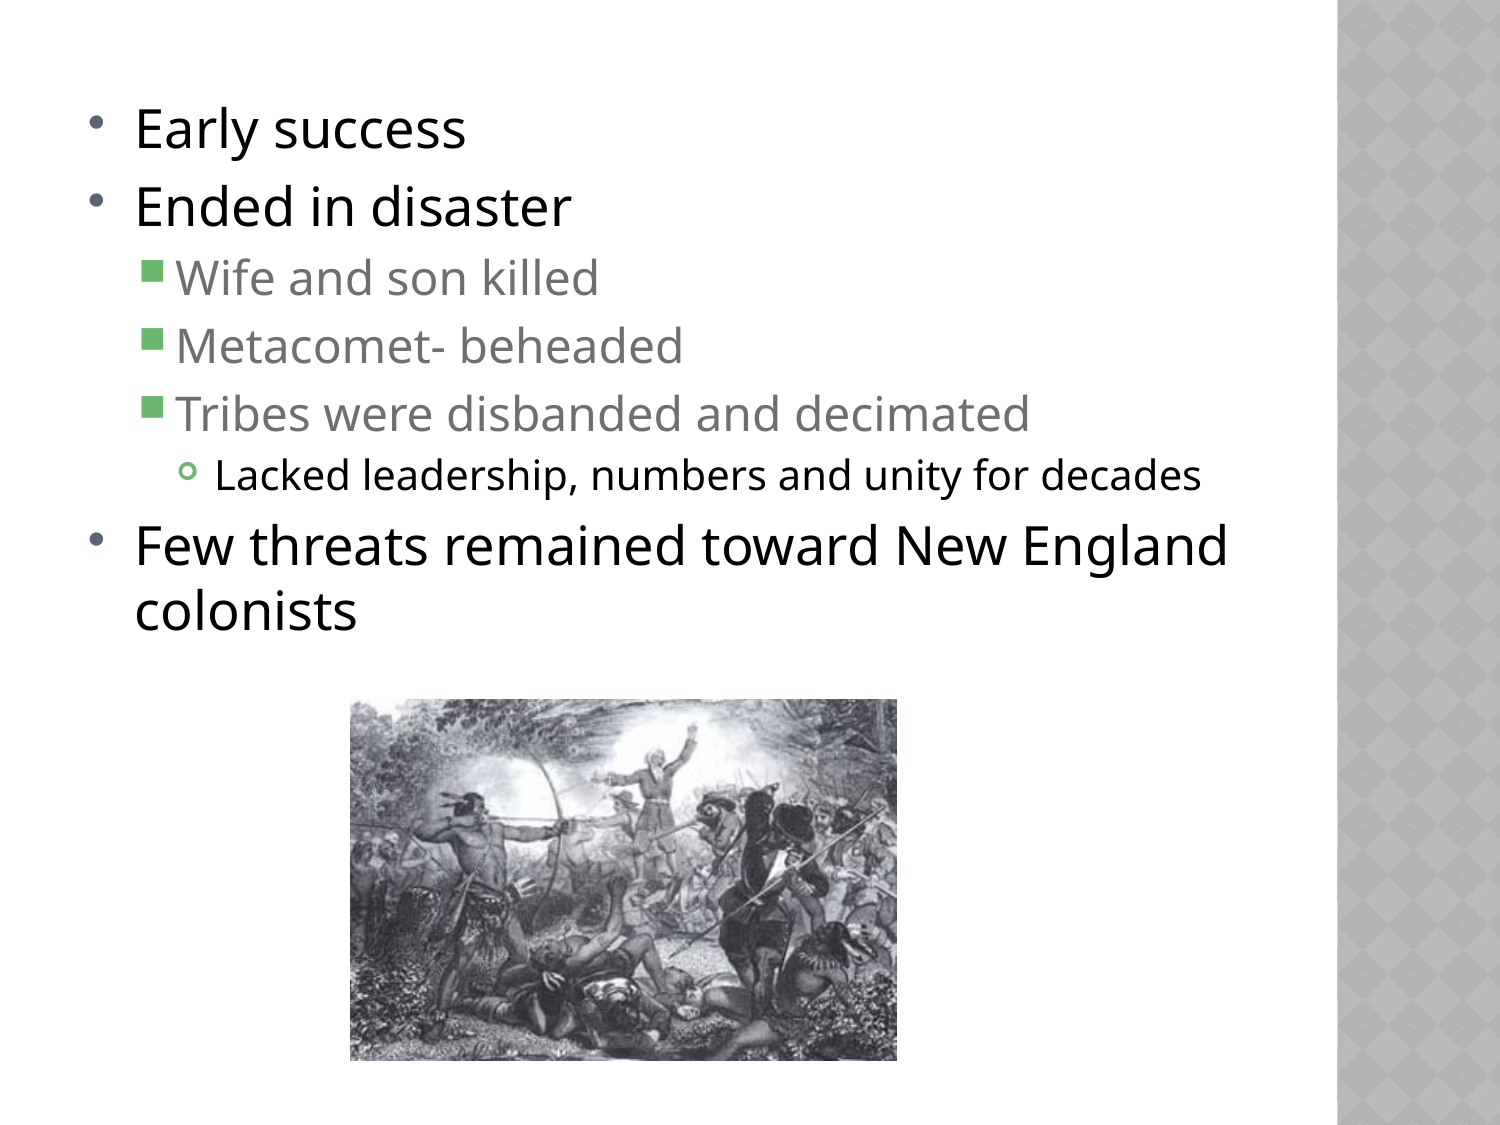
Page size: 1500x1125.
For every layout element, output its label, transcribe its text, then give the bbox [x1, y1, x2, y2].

list Early success Ended in disaster Wife and son killed Metacomet- beheaded Tribes were disbanded and decimated Lacked leadership, numbers and unity for decades Few threats remained toward New England colonists [75, 87, 1263, 1059]
picture [349, 699, 898, 1062]
